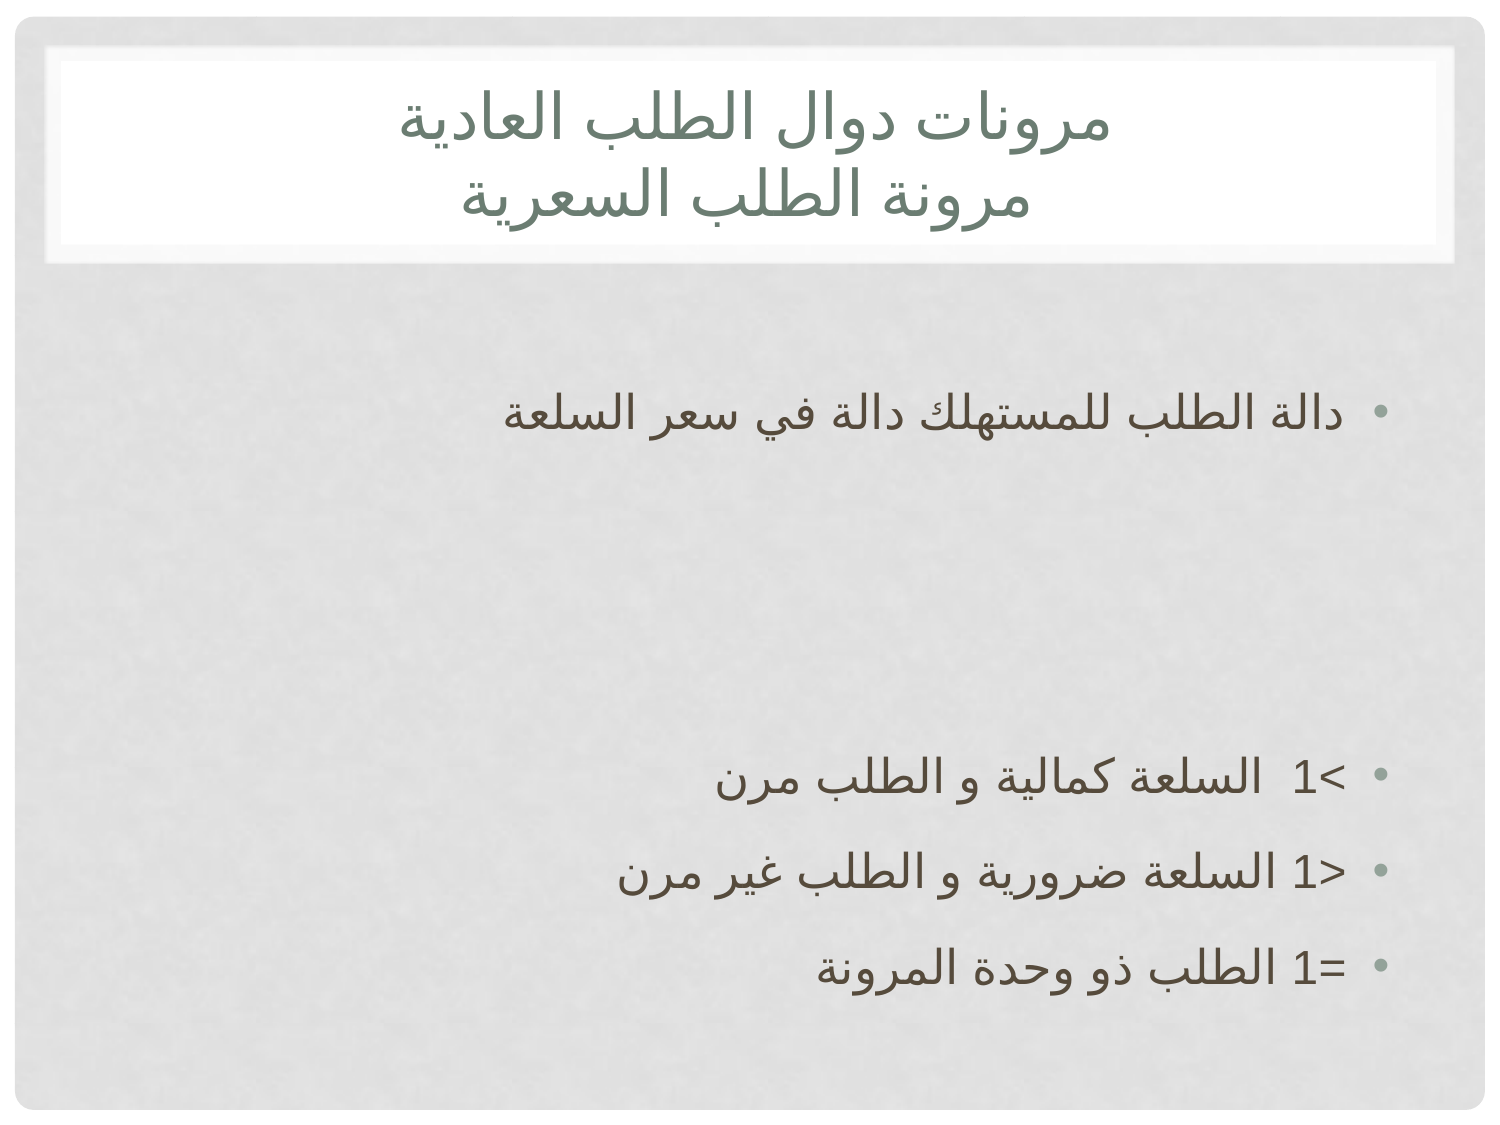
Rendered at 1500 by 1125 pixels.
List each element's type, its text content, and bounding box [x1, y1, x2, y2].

title مرونات دوال الطلب العادية مرونة الطلب السعرية [69, 66, 1425, 238]
